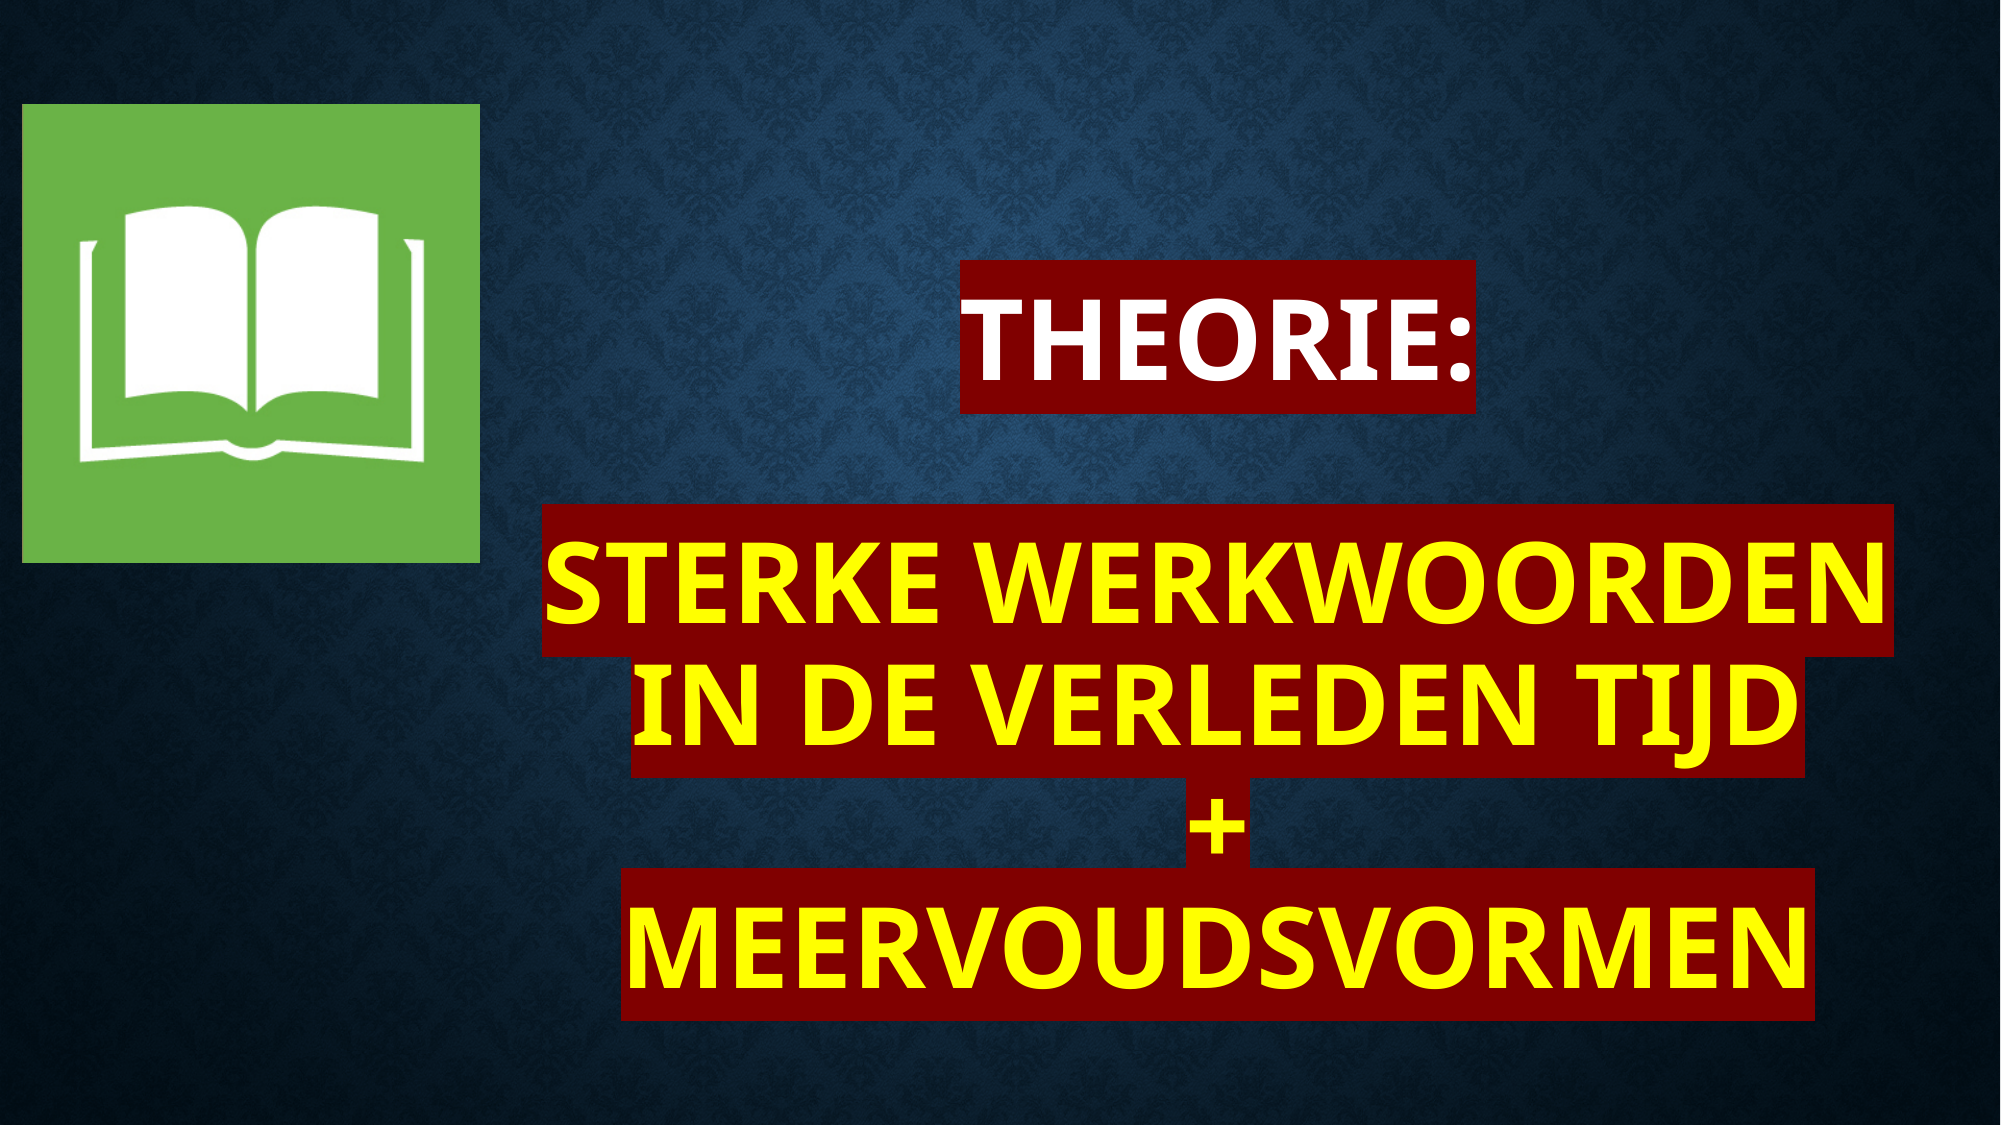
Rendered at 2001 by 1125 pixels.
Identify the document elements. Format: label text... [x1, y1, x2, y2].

title Theorie: sterke werkwoorden in de verleden tijd + meervoudsvormen [479, 104, 1957, 1020]
picture [21, 104, 481, 563]
